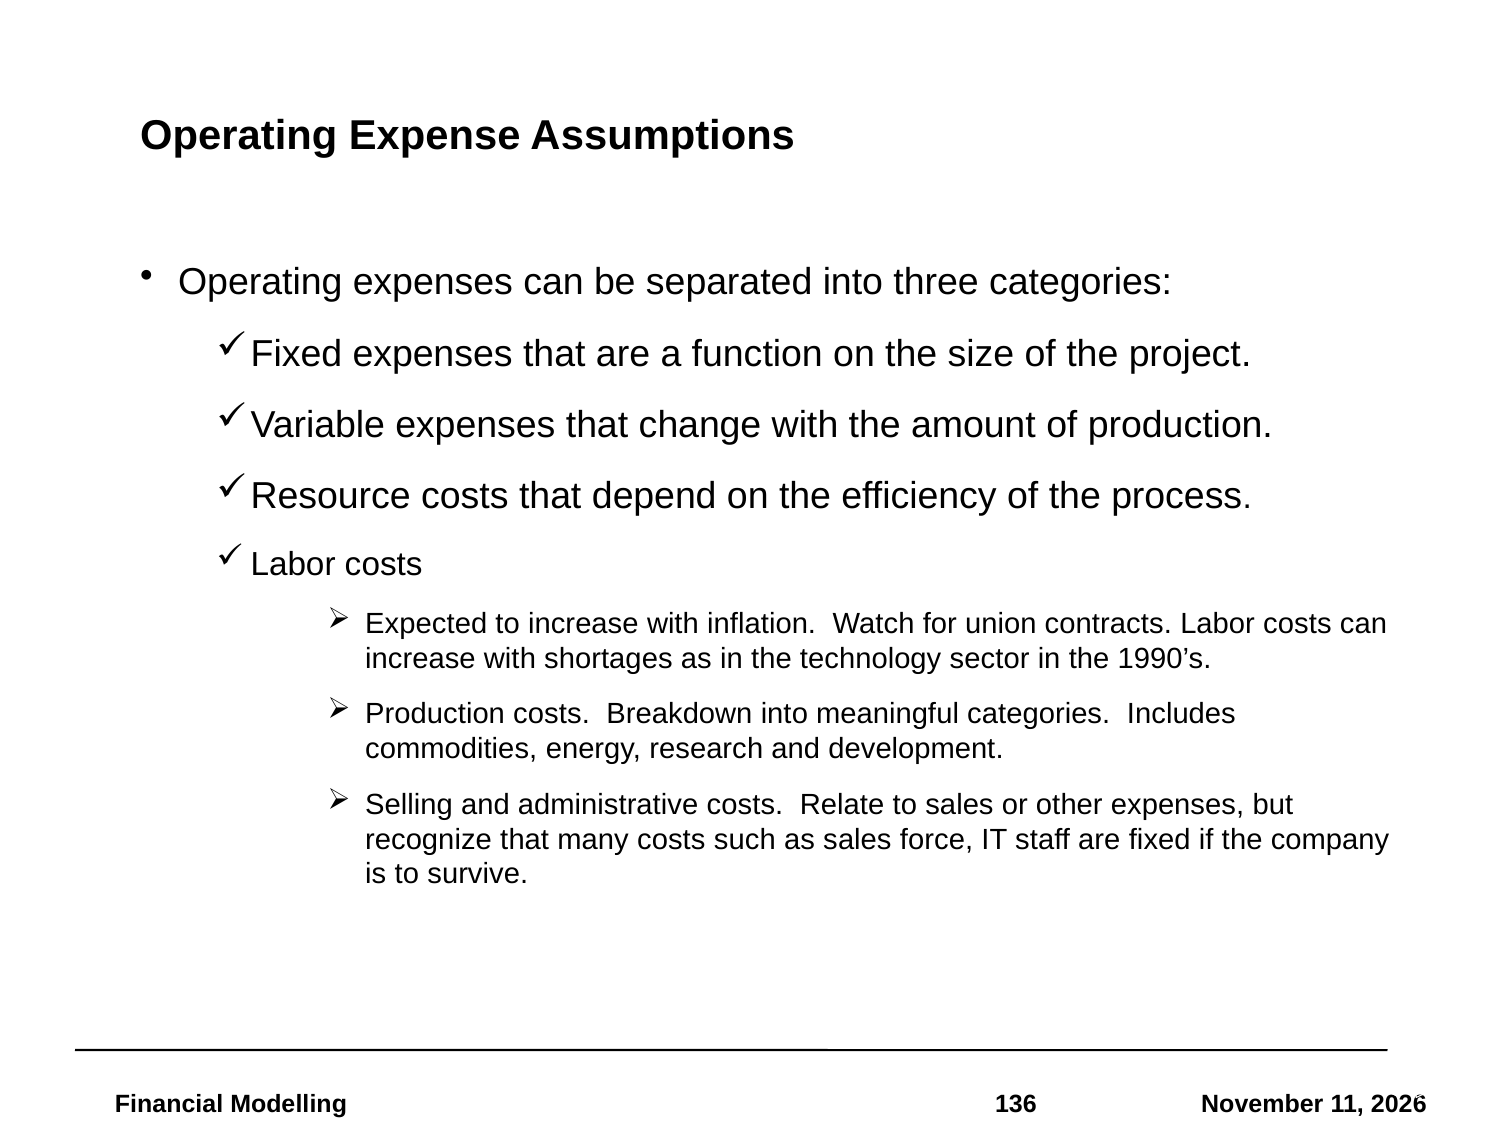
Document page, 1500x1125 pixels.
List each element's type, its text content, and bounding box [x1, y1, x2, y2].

title Operating Expense Assumptions [124, 99, 1413, 226]
list Operating expenses can be separated into three categories: Fixed expenses that are a function on the size of the project. Variable expenses that change with the amount of production. Resource costs that depend on the efficiency of the process. Labor costs Expected to increase with inflation. Watch for union contracts. Labor costs can increase with shortages as in the technology sector in the 1990’s. Production costs. Breakdown into meaningful categories. Includes commodities, energy, research and development. Selling and administrative costs. Relate to sales or other expenses, but recognize that many costs such as sales force, IT staff are fixed if the company is to survive. [124, 249, 1413, 1001]
